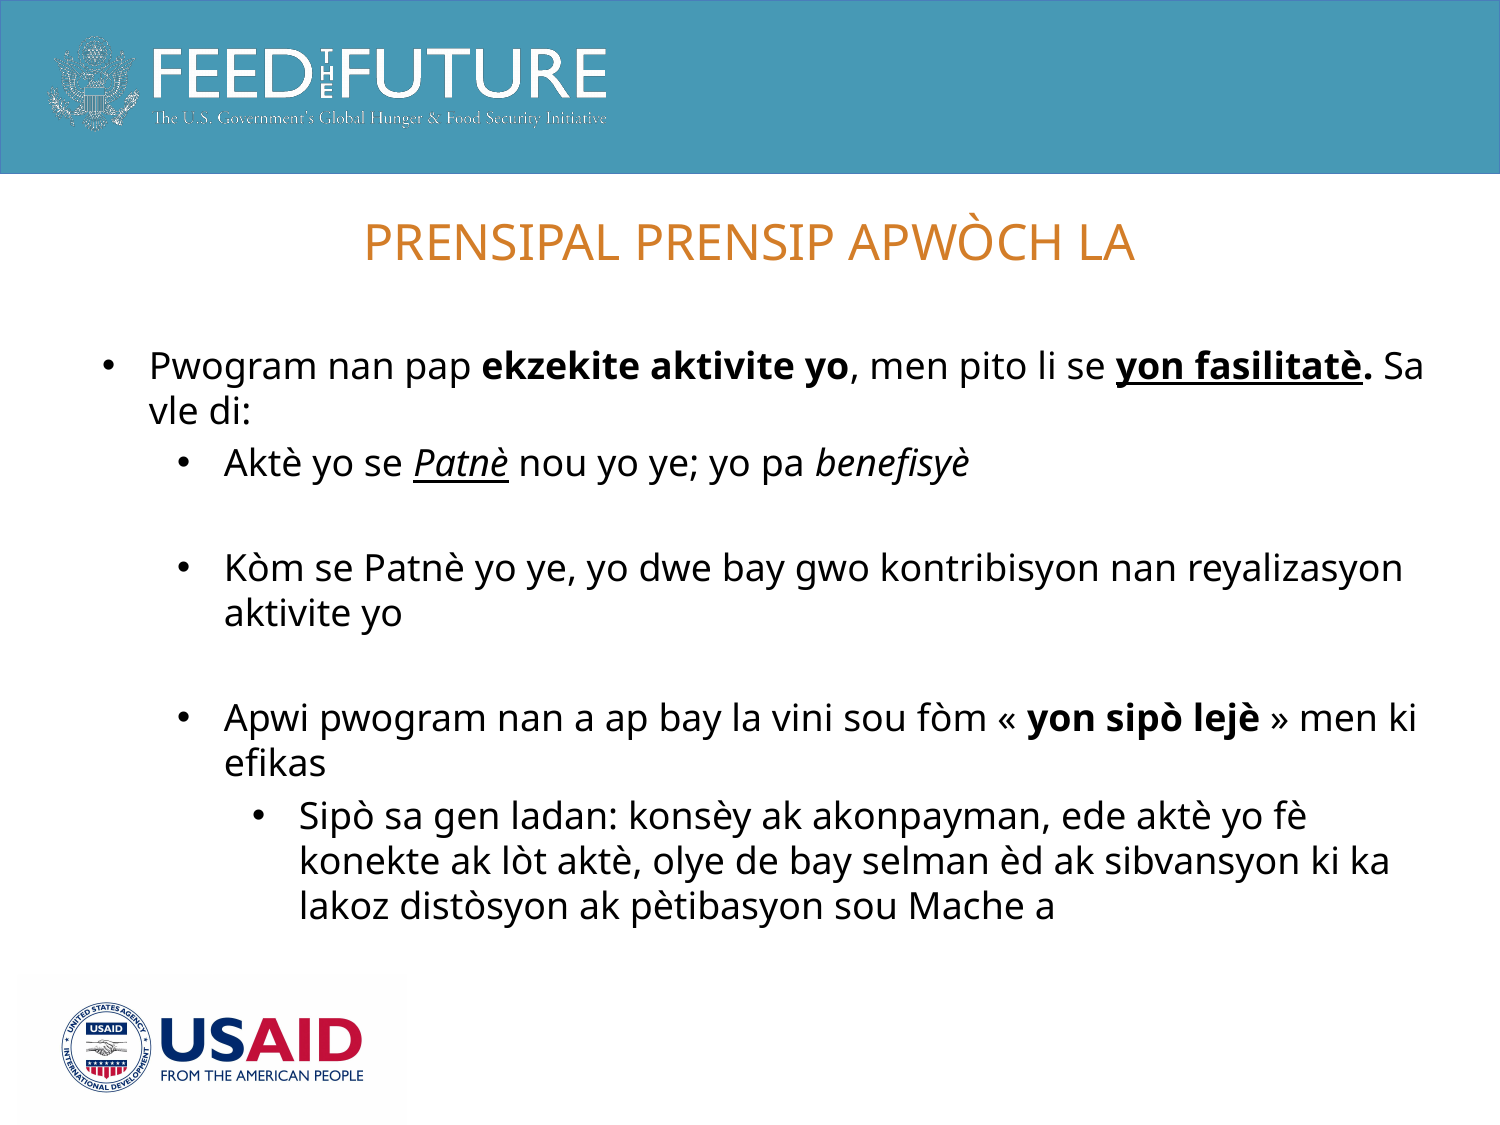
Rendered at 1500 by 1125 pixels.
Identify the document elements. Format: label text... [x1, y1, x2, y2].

title PRENSIPAL PRENSIP APWÒCH LA [75, 203, 1425, 301]
picture [17, 974, 407, 1125]
picture [47, 36, 606, 132]
list Pwogram nan pap ekzekite aktivite yo, men pito li se yon fasilitatè. Sa vle di: Aktè yo se Patnè nou yo ye; yo pa benefisyè Kòm se Patnè yo ye, yo dwe bay gwo kontribisyon nan reyalizasyon aktivite yo Apwi pwogram nan a ap bay la vini sou fòm « yon sipò lejè » men ki efikas Sipò sa gen ladan: konsèy ak akonpayman, ede aktè yo fè konekte ak lòt aktè, olye de bay selman èd ak sibvansyon ki ka lakoz distòsyon ak pètibasyon sou Mache a [87, 334, 1465, 855]
